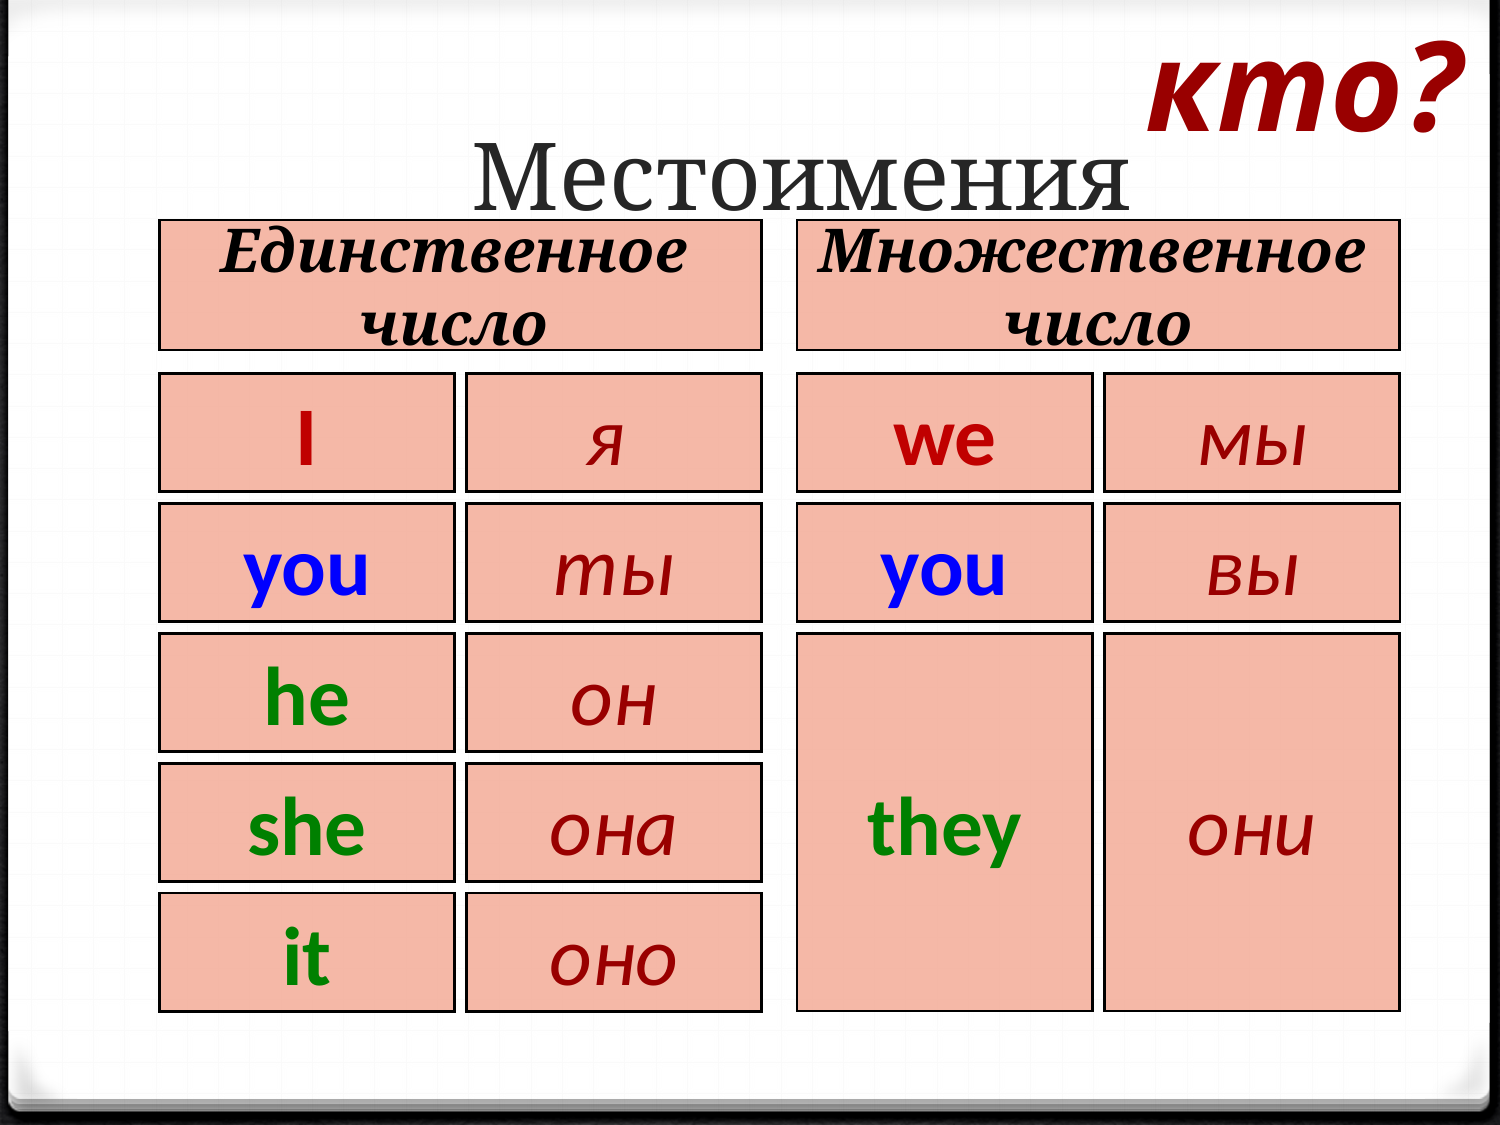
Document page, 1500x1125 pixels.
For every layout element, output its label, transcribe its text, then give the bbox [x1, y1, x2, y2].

text_box you [159, 503, 455, 622]
text_box Единственное число [159, 219, 762, 350]
text_box you [797, 503, 1093, 622]
text_box оно [466, 893, 762, 1012]
text_box вы [1104, 503, 1400, 622]
text_box кто? [1101, 23, 1477, 164]
text_box she [159, 763, 455, 882]
text_box мы [1104, 373, 1400, 492]
text_box она [466, 763, 762, 882]
text_box он [466, 633, 762, 752]
picture [0, 0, 1500, 1125]
text_box Множественное число [797, 219, 1400, 350]
text_box it [159, 893, 455, 1012]
text_box he [159, 633, 455, 752]
text_box we [797, 373, 1093, 492]
text_box я [466, 373, 762, 492]
title Местоимения [407, 122, 1196, 223]
text_box ты [466, 503, 762, 622]
text_box они [1104, 633, 1400, 1012]
text_box they [797, 633, 1093, 1012]
text_box I [159, 373, 455, 492]
